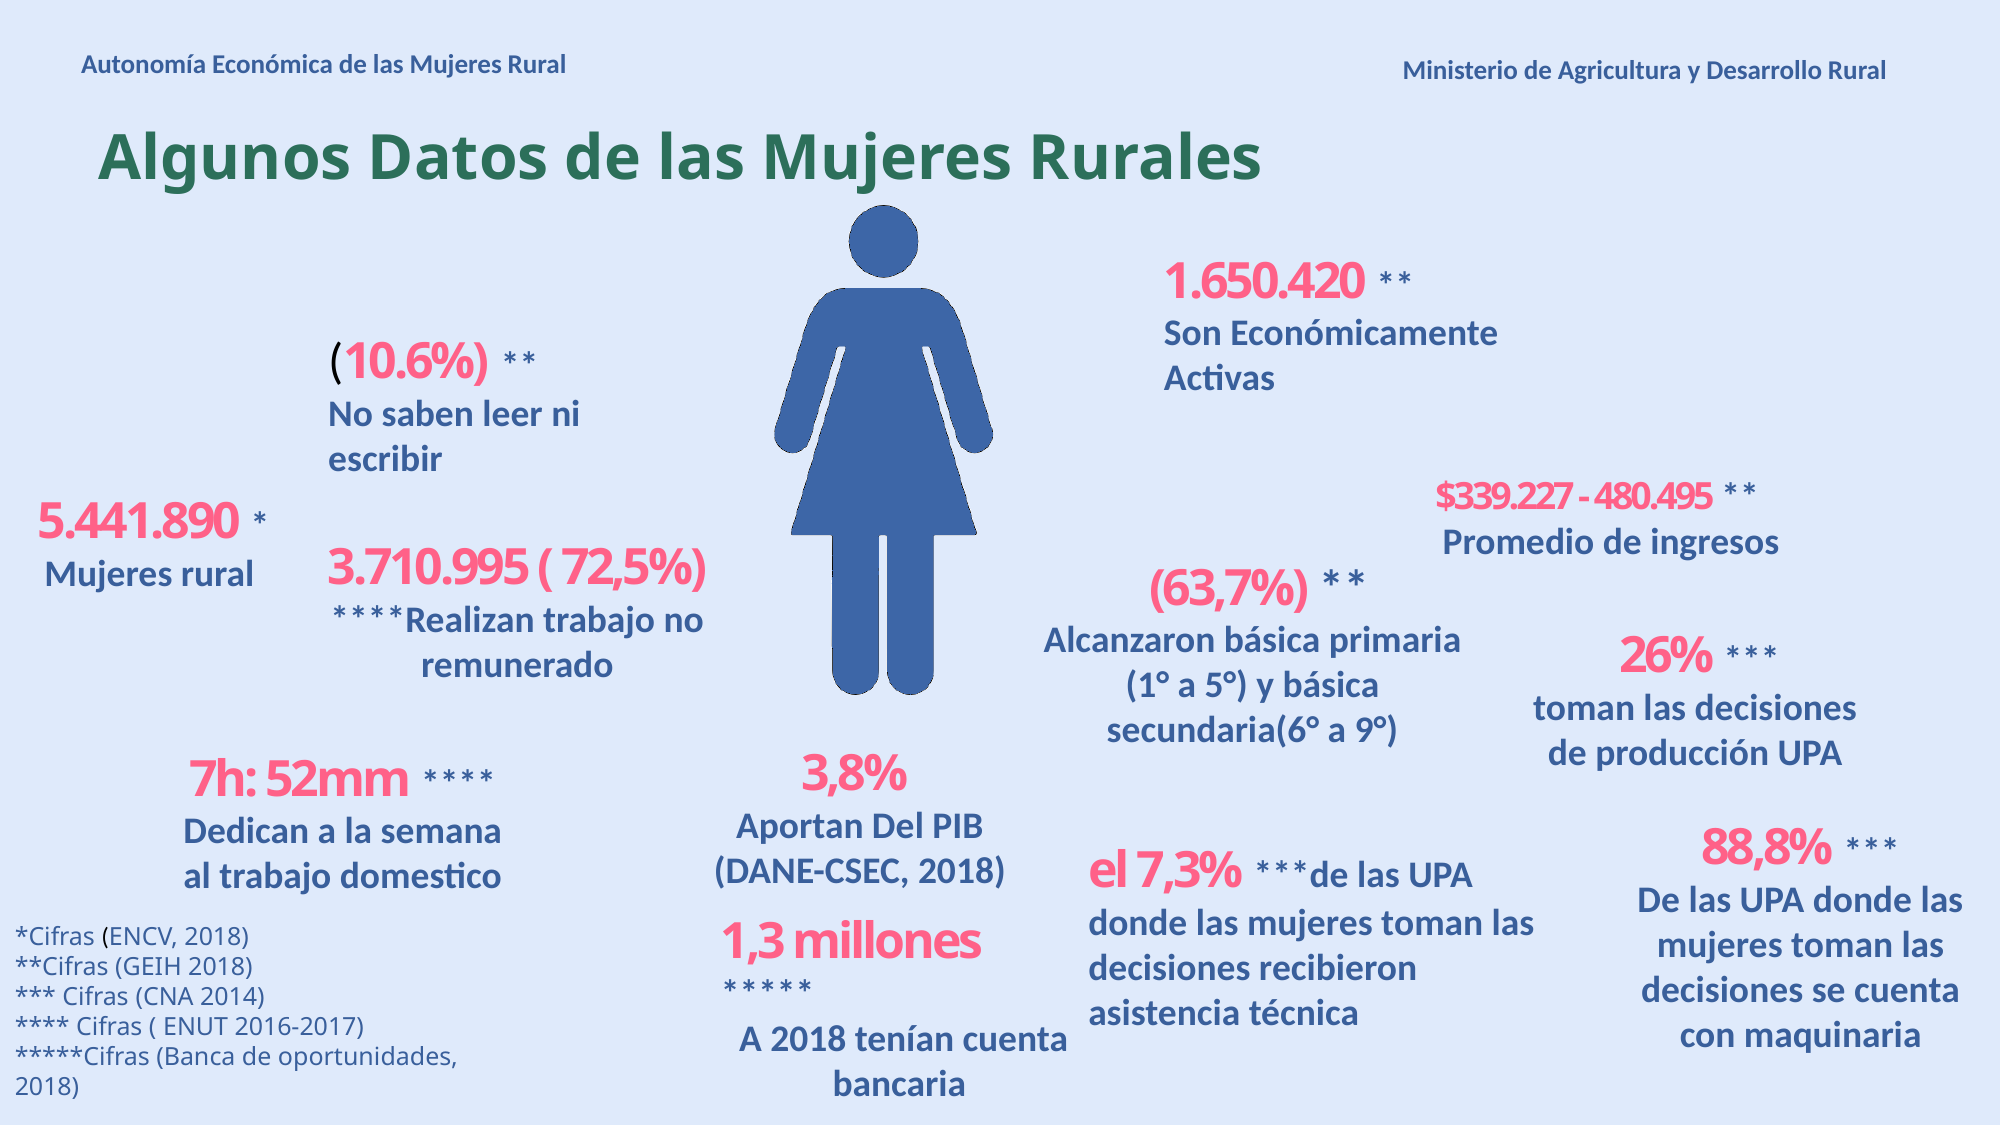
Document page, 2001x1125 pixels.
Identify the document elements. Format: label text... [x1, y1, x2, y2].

text_box $339.227 - 480.495 ** Promedio de ingresos [1420, 404, 1811, 615]
text_box *Cifras (ENCV, 2018) **Cifras (GEIH 2018) *** Cifras (CNA 2014) **** Cifras ( ENUT 2016-2017) *****Cifras (Banca de oportunidades, 2018) [0, 913, 522, 1125]
text_box (63,7%) ** Alcanzaron básica primaria (1° a 5°) y básica secundaria(6° a 9°) [1042, 555, 1463, 751]
text_box 88,8% *** De las UPA donde las mujeres toman las decisiones se cuenta con maquinaria [1599, 807, 2000, 1063]
text_box el 7,3% ***de las UPA donde las mujeres toman las decisiones recibieron asistencia técnica [1073, 830, 1581, 1041]
text_box 3.710.995 ( 72,5%) ****Realizan trabajo no remunerado [298, 534, 737, 730]
text_box Autonomía Económica de las Mujeres Rural [66, 38, 617, 86]
text_box 1,3 millones ***** A 2018 tenían cuenta bancaria [706, 901, 1102, 1111]
text_box 5.441.890 * Mujeres rural [21, 488, 286, 594]
text_box (10.6%) ** No saben leer ni escribir [328, 328, 689, 479]
text_box Algunos Datos de las Mujeres Rurales [83, 110, 1907, 200]
text_box 7h: 52mm **** Dedican a la semana al trabajo domestico [179, 746, 507, 897]
text_box 3,8% Aportan Del PIB (DANE-CSEC, 2018) [708, 740, 1012, 901]
text_box 26% *** toman las decisiones de producción UPA [1514, 615, 1876, 781]
text_box Ministerio de Agricultura y Desarrollo Rural [1387, 44, 1902, 93]
picture [742, 205, 1043, 724]
text_box 1.650.420 ** Son Económicamente Activas [1149, 240, 1514, 466]
